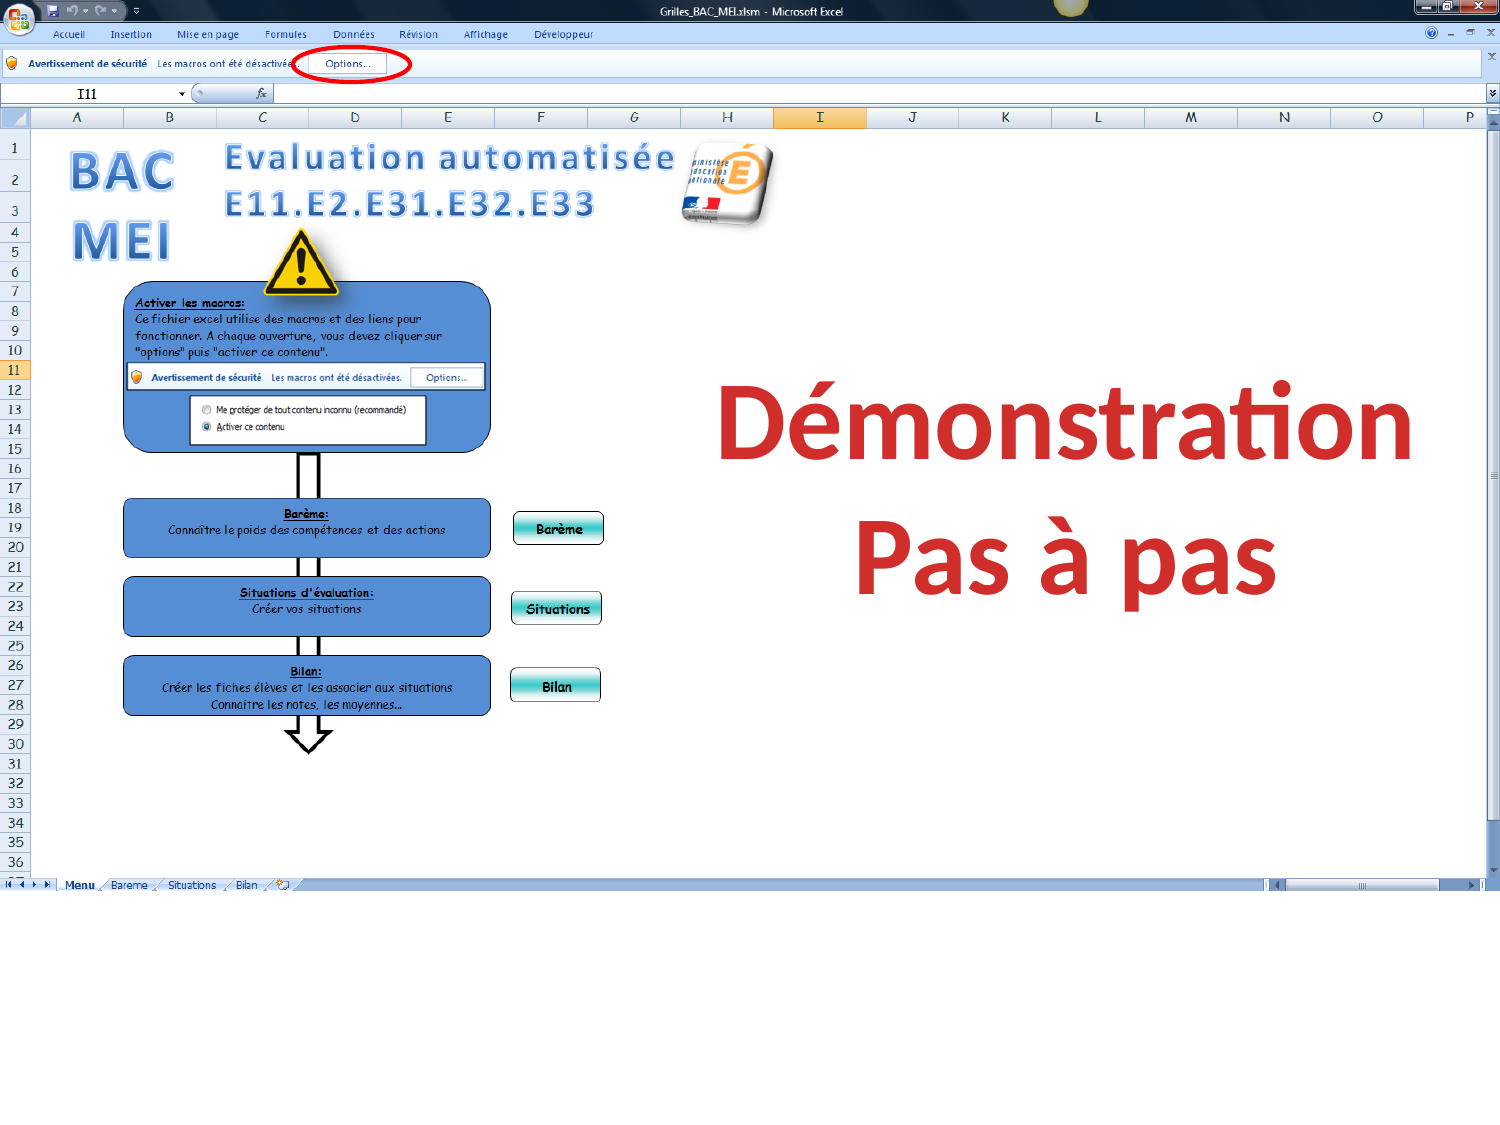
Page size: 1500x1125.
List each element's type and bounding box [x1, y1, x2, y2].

picture [0, 0, 1500, 891]
